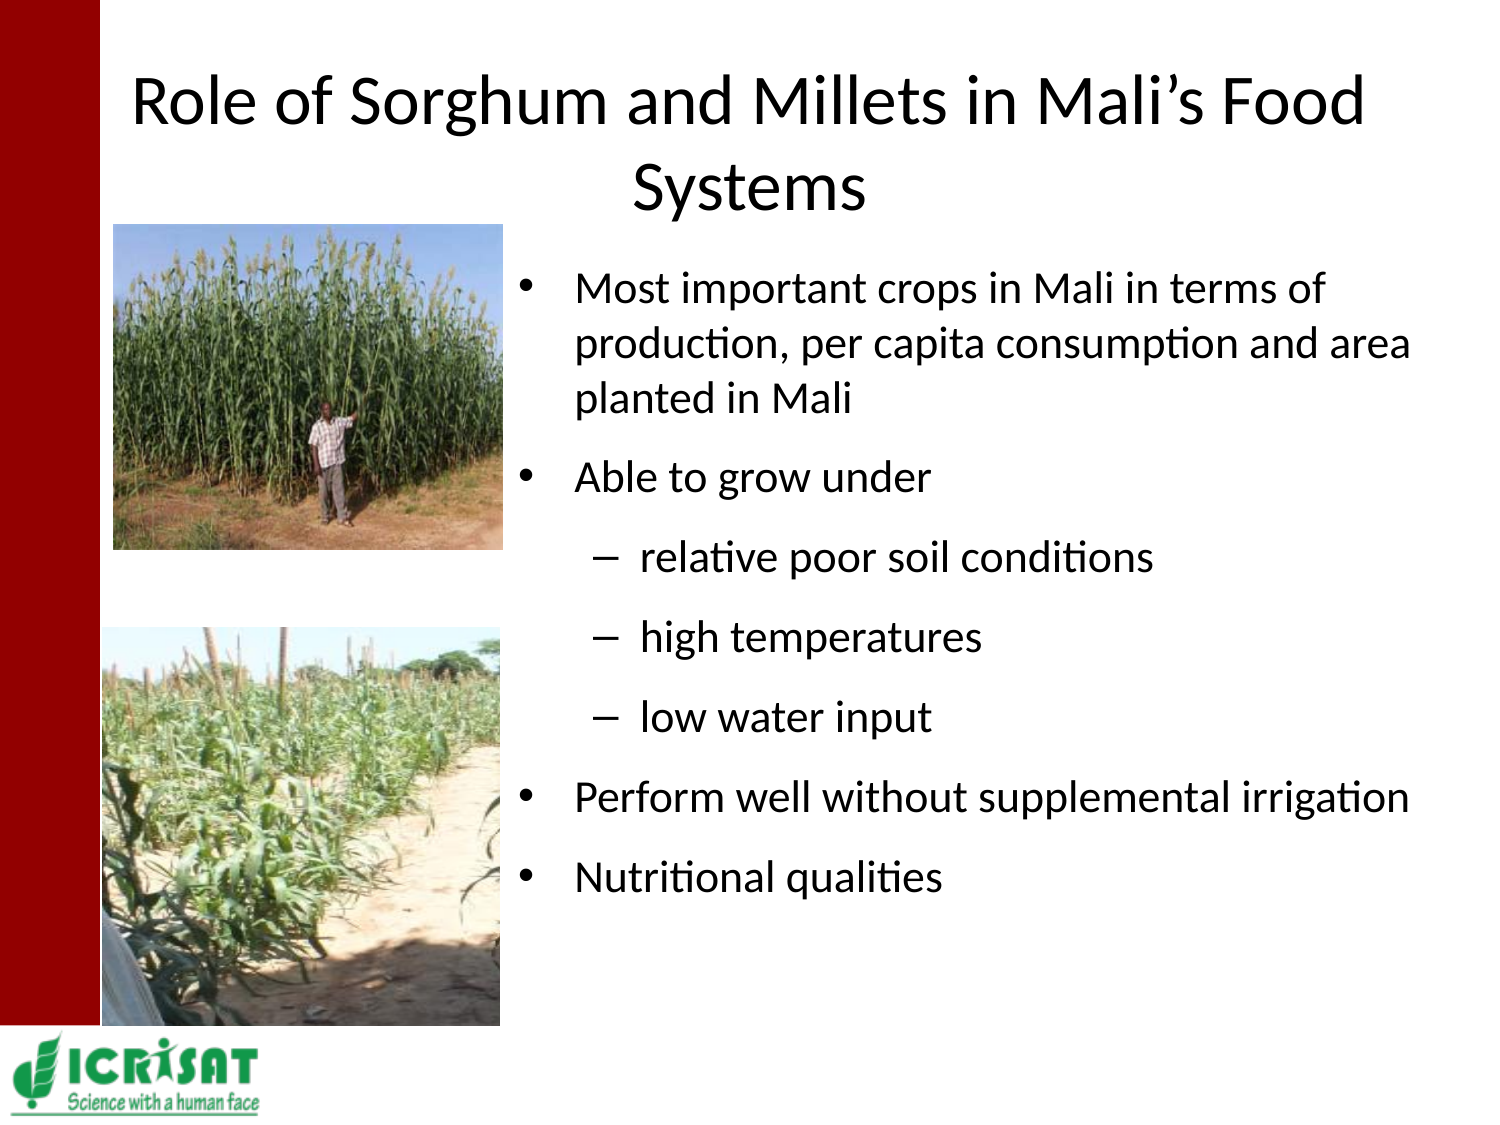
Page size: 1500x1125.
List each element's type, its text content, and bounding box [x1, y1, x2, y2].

picture [0, 627, 501, 1125]
list Most important crops in Mali in terms of production, per capita consumption and area planted in Mali Able to grow under relative poor soil conditions high temperatures low water input Perform well without supplemental irrigation Nutritional qualities [503, 249, 1463, 1075]
text_box [0, 0, 102, 1024]
title Role of Sorghum and Millets in Mali’s Food Systems [102, 45, 1425, 233]
picture [113, 224, 504, 551]
